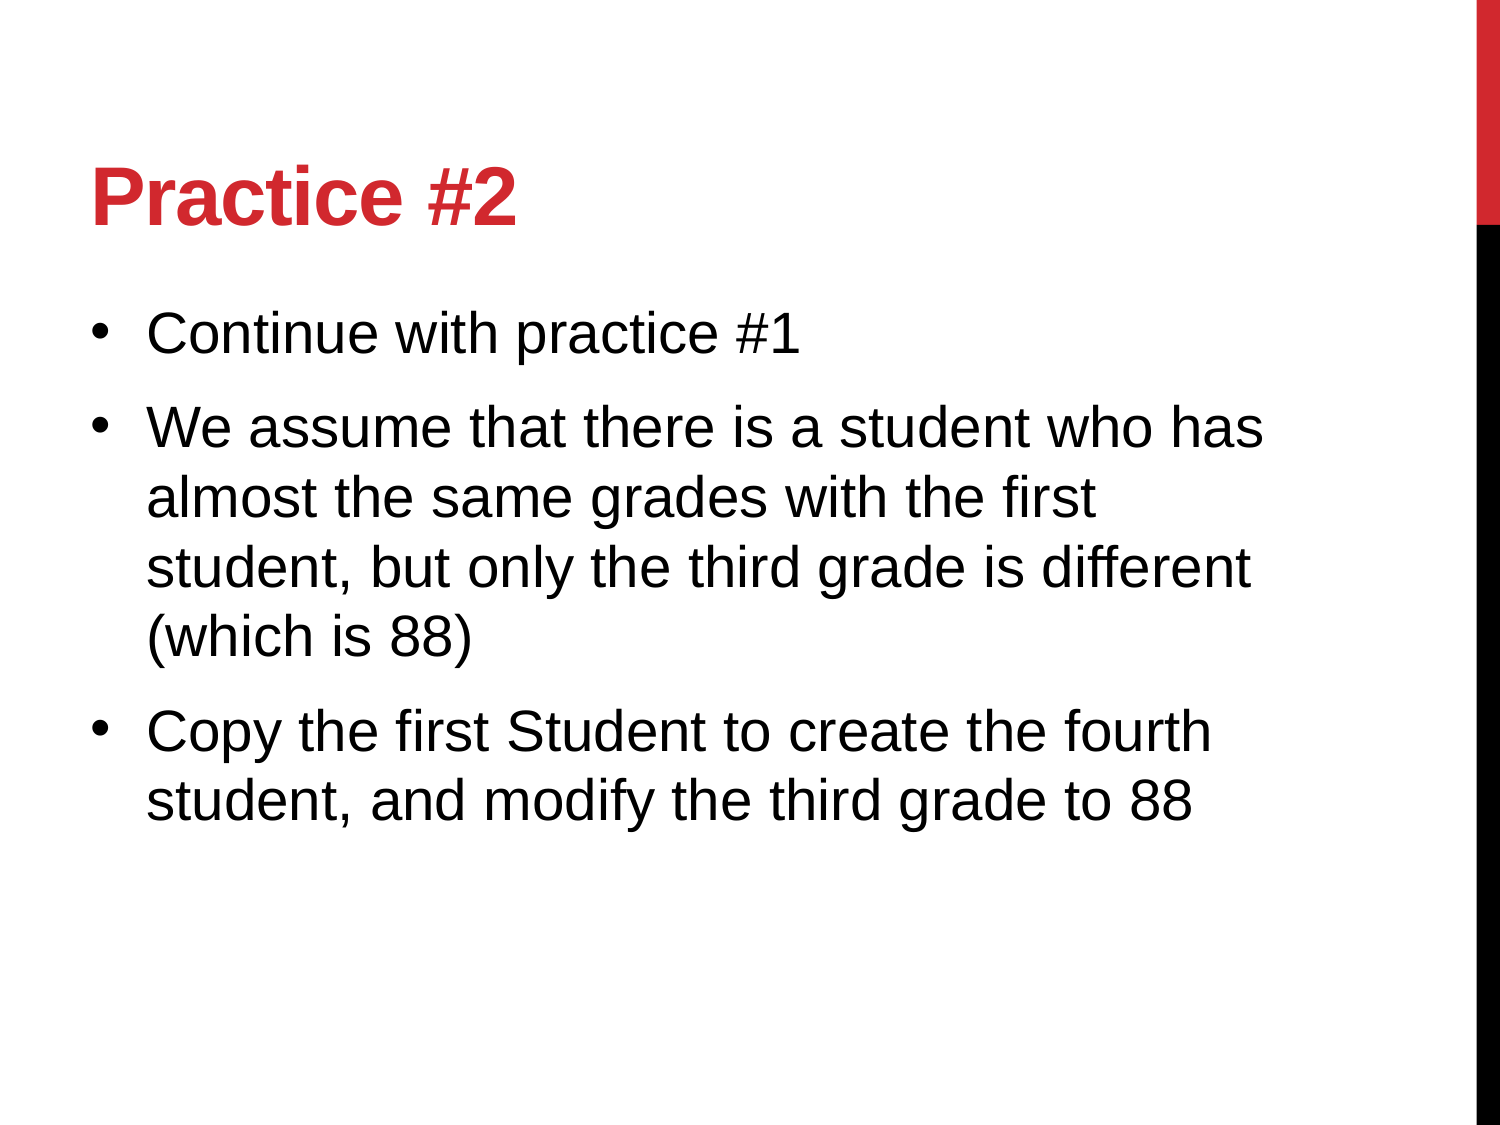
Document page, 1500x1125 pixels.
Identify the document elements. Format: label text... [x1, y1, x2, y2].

list Continue with practice #1 We assume that there is a student who has almost the same grades with the first student, but only the third grade is different (which is 88) Copy the first Student to create the fourth student, and modify the third grade to 88 [75, 287, 1325, 1005]
title Practice #2 [75, 25, 1350, 250]
